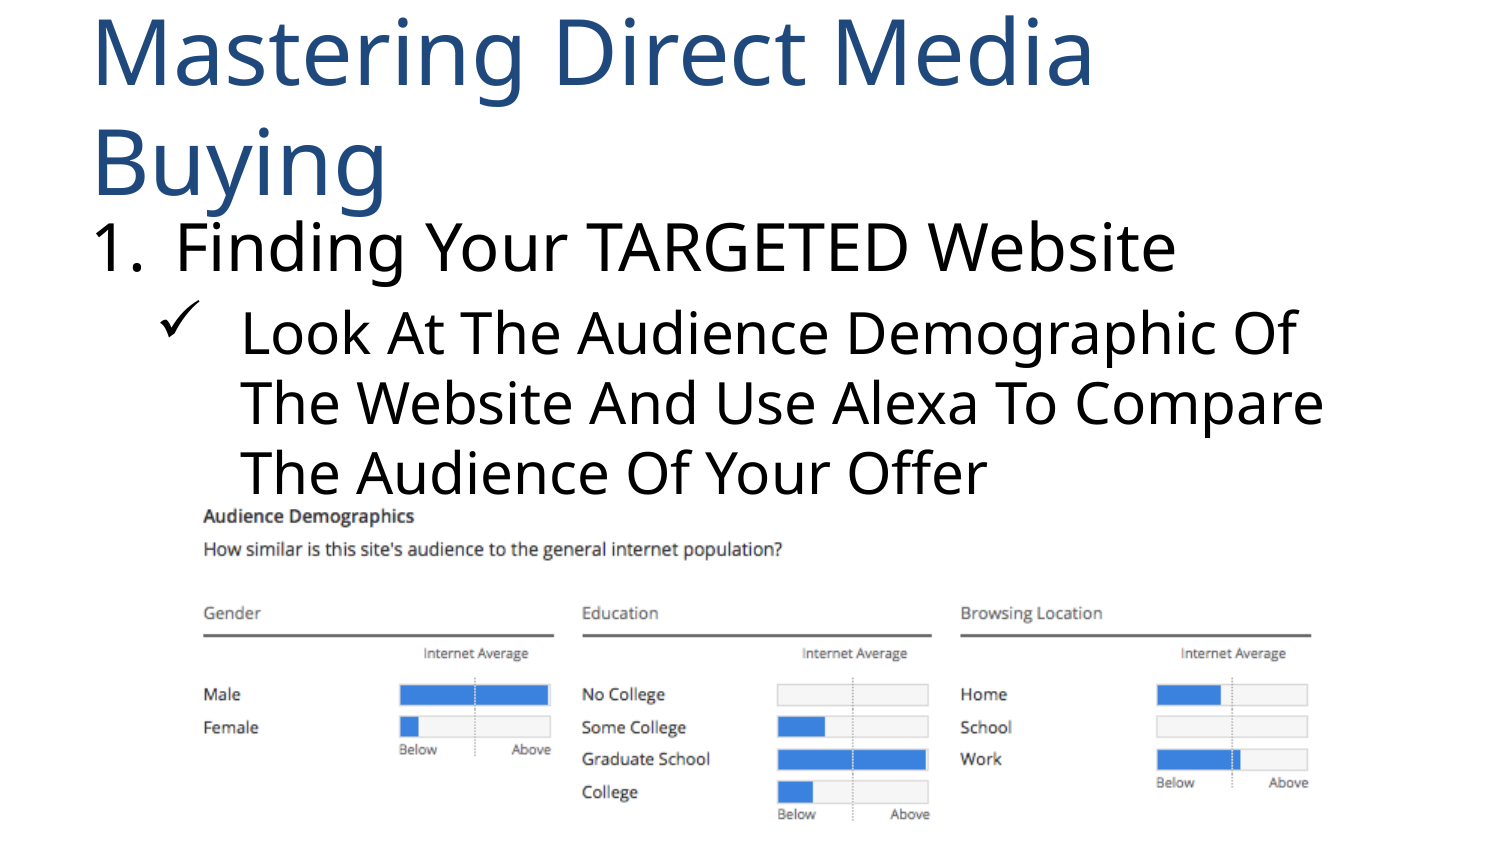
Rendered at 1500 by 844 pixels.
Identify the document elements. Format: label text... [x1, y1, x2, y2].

picture [193, 501, 1328, 844]
list Finding Your TARGETED Website Look At The Audience Demographic Of The Website And Use Alexa To Compare The Audience Of Your Offer [75, 196, 1425, 754]
title Mastering Direct Media Buying [75, 33, 1425, 175]
